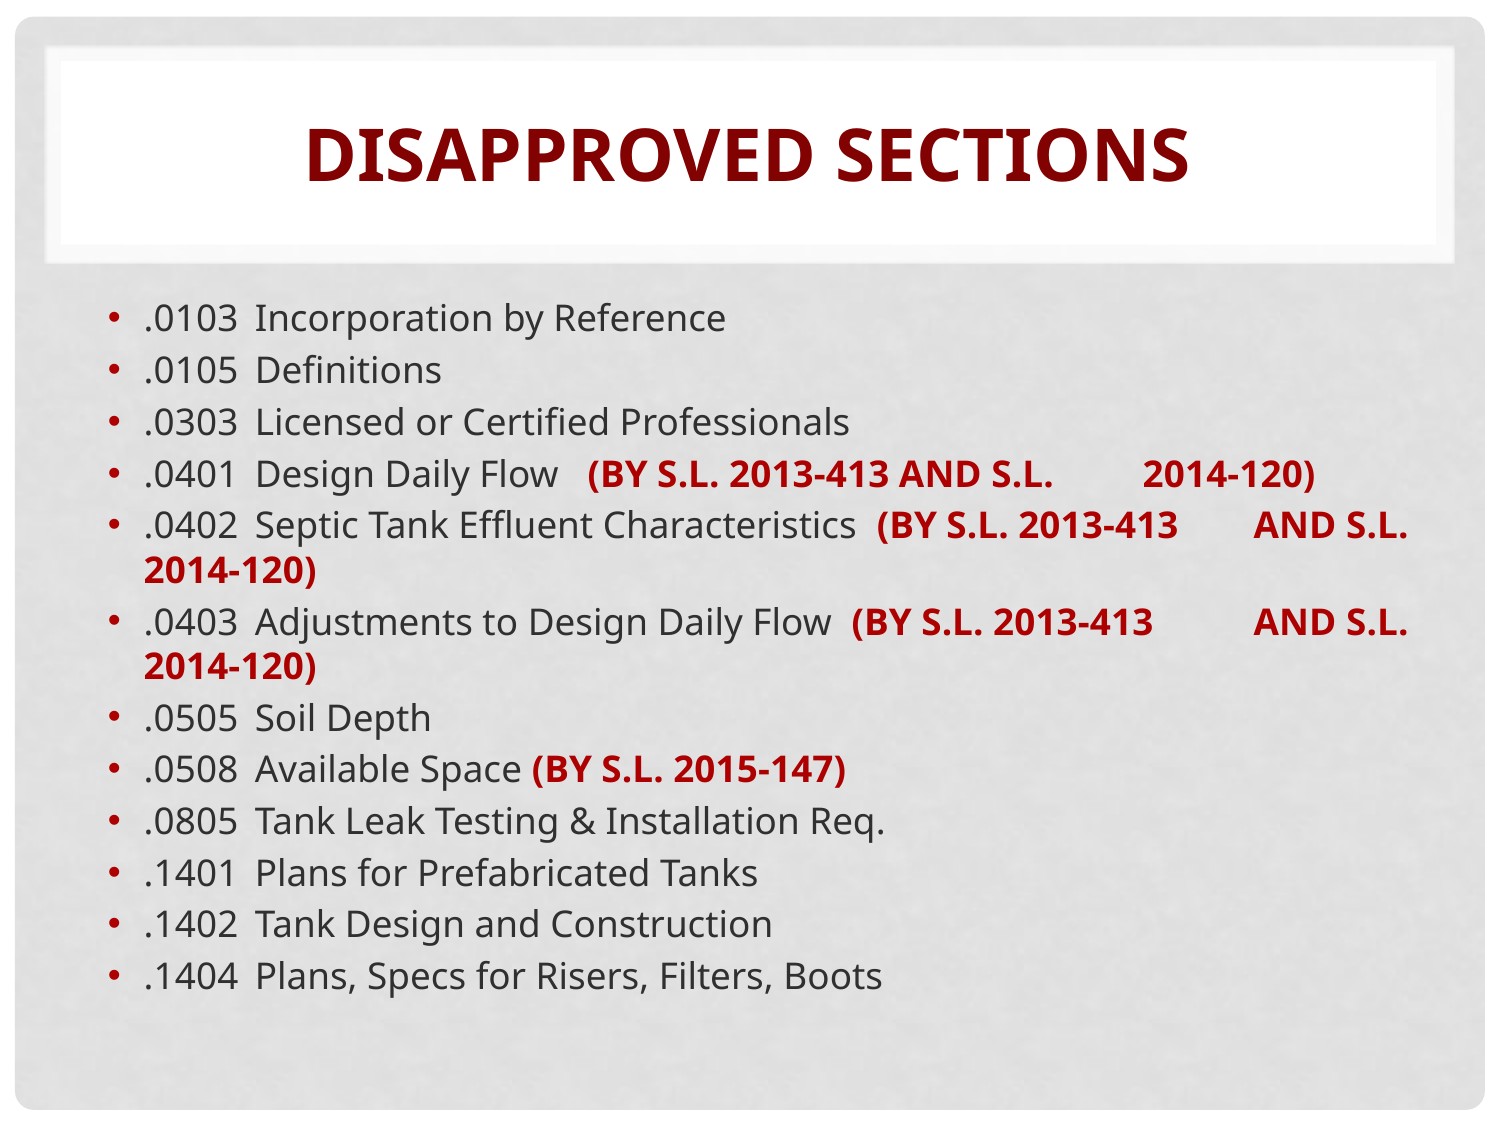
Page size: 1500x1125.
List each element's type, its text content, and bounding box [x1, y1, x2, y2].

list .0103 Incorporation by Reference .0105 Definitions .0303 Licensed or Certified Professionals .0401 Design Daily Flow (BY S.L. 2013-413 AND S.L. 2014-120) .0402 Septic Tank Effluent Characteristics (BY S.L. 2013-413 AND S.L. 2014-120) .0403 Adjustments to Design Daily Flow (BY S.L. 2013-413 AND S.L. 2014-120) .0505 Soil Depth .0508 Available Space (BY S.L. 2015-147) .0805 Tank Leak Testing & Installation Req. .1401 Plans for Prefabricated Tanks .1402 Tank Design and Construction .1404 Plans, Specs for Risers, Filters, Boots [75, 287, 1425, 1005]
title Disapproved sections [69, 66, 1425, 238]
